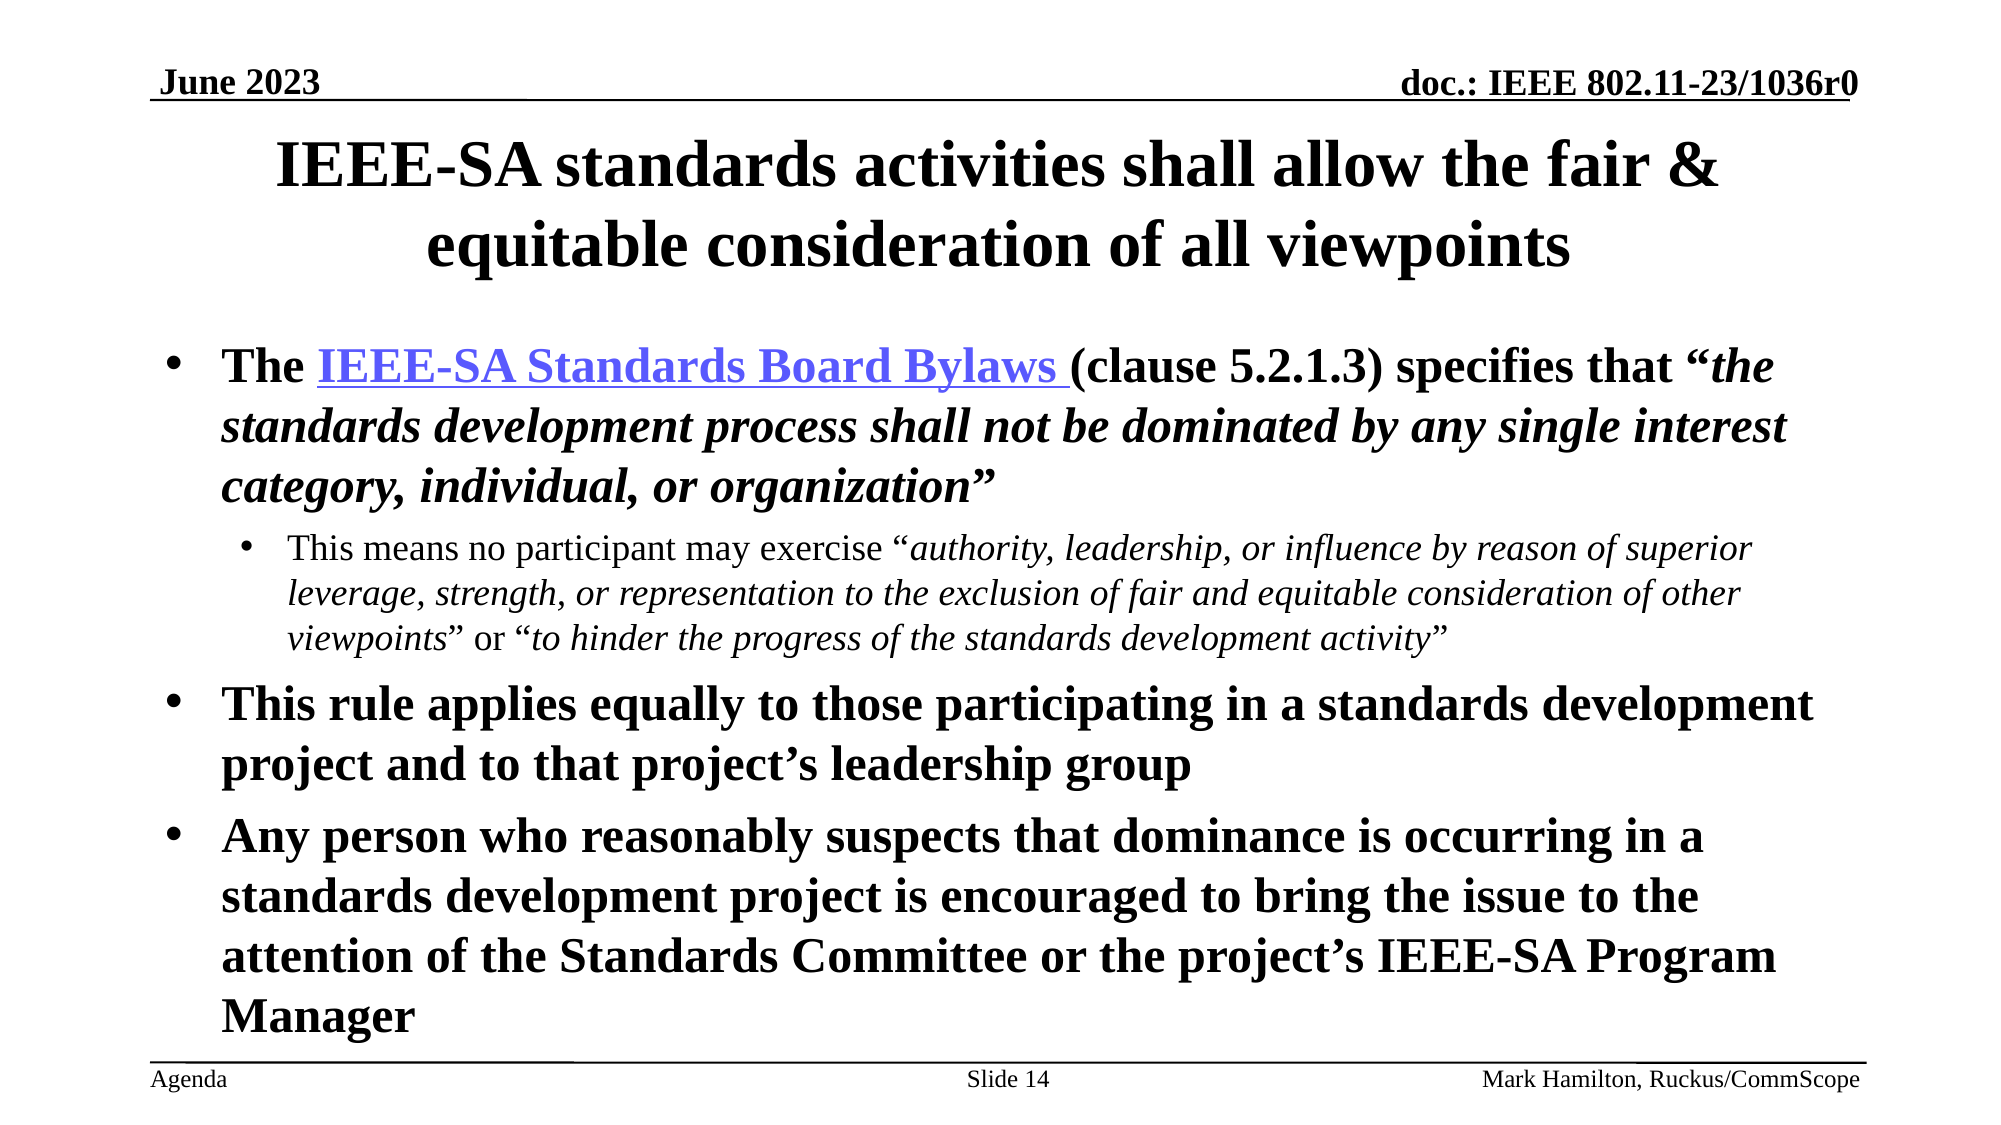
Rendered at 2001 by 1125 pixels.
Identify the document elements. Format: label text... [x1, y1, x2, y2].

list The IEEE-SA Standards Board Bylaws (clause 5.2.1.3) specifies that “the standards development process shall not be dominated by any single interest category, individual, or organization” This means no participant may exercise “authority, leadership, or influence by reason of superior leverage, strength, or representation to the exclusion of fair and equitable consideration of other viewpoints” or “to hinder the progress of the standards development activity” This rule applies equally to those participating in a standards development project and to that project’s leadership group Any person who reasonably suspects that dominance is occurring in a standards development project is encouraged to bring the issue to the attention of the Standards Committee or the project’s IEEE-SA Program Manager [149, 324, 1850, 1000]
slide_number Slide 14 [950, 1061, 1067, 1123]
title IEEE-SA standards activities shall allow the fair & equitable consideration of all viewpoints [149, 112, 1850, 288]
